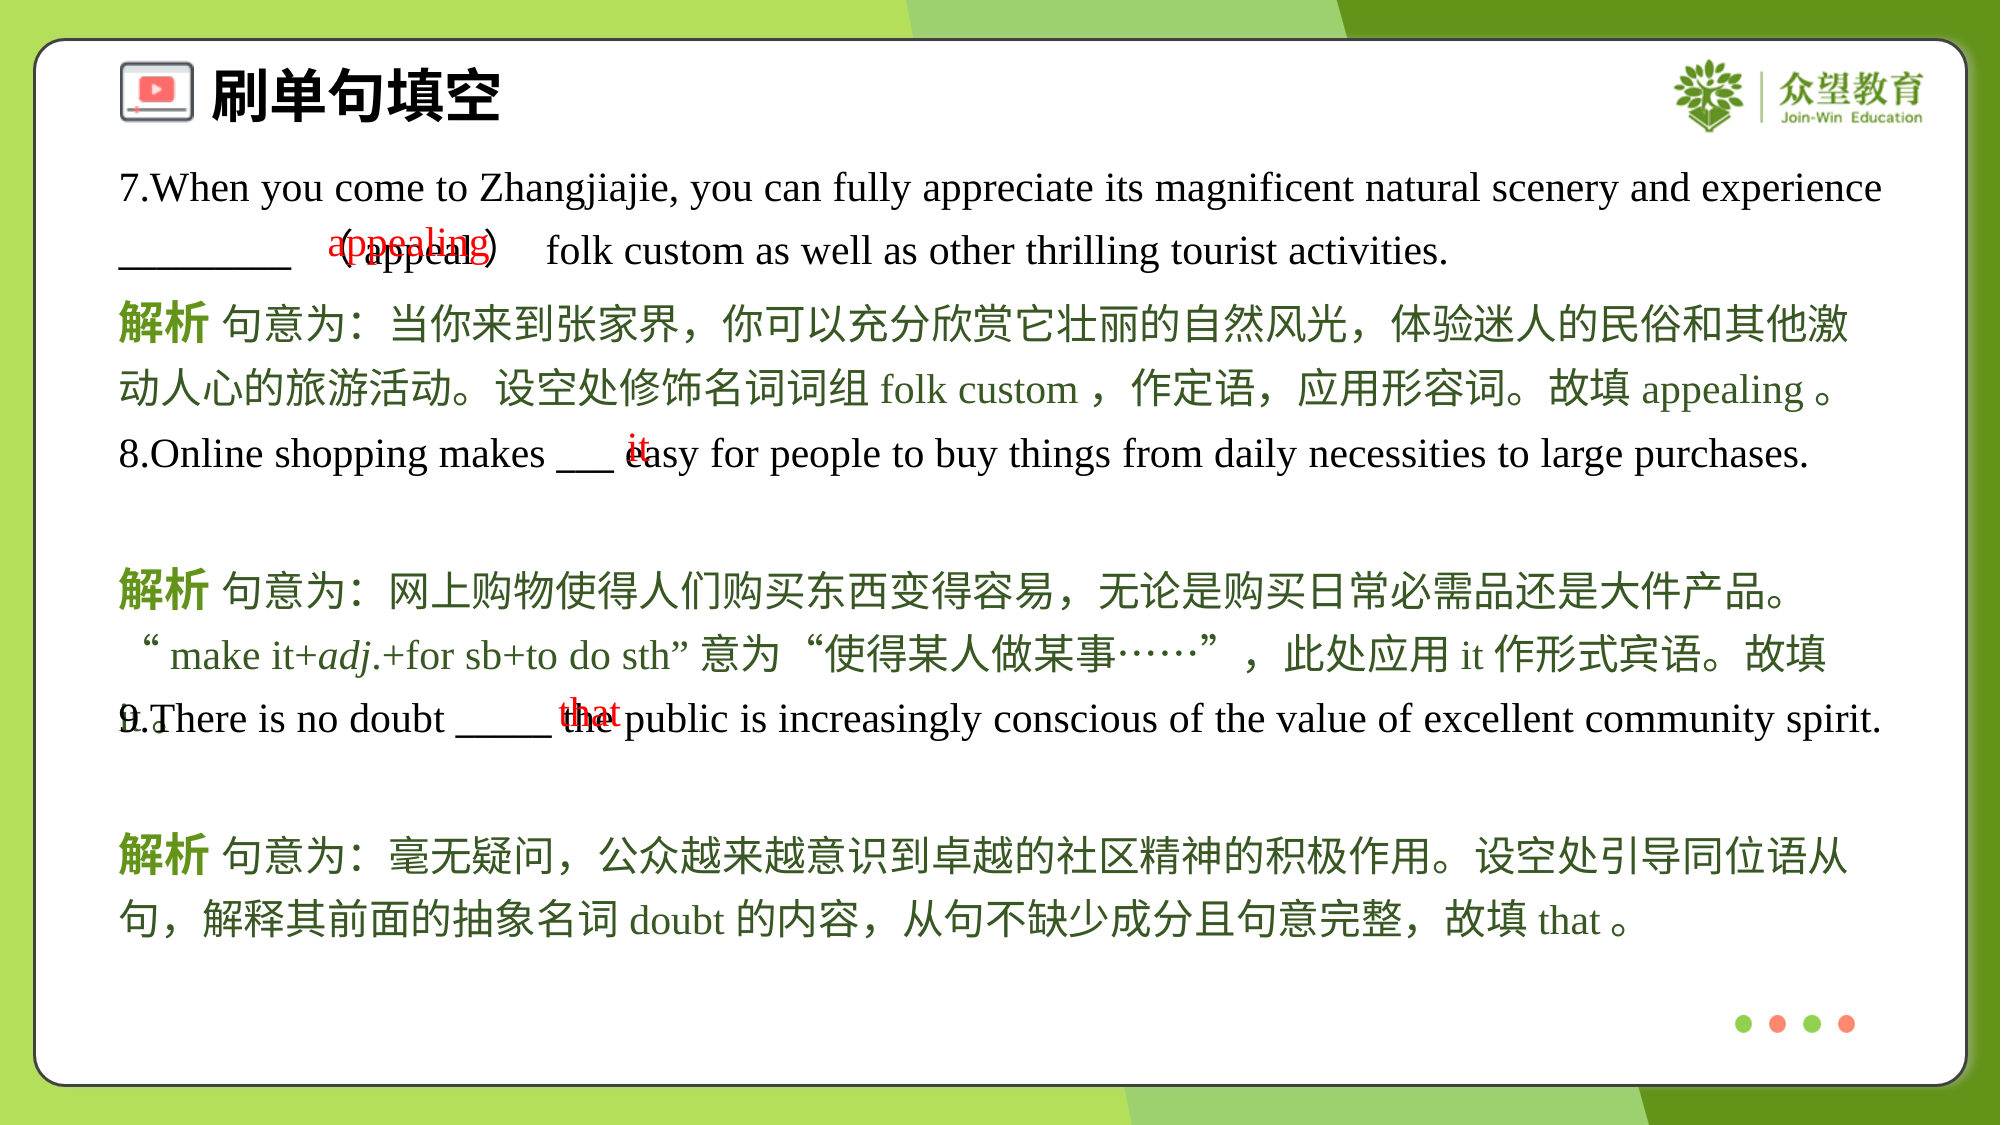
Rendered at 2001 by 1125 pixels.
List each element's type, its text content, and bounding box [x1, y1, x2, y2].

text_box appealing [323, 201, 495, 260]
text_box 解析 句意为：网上购物使得人们购买东西变得容易，无论是购买日常必需品还是大件产品。“make it+adj.+for sb+to do sth”意为“使得某人做某事……”，此处应用it作形式宾语。故填it。 [118, 546, 1883, 673]
text_box 8.Online shopping makes ___ easy for people to buy things from daily necessities to large purchases. [118, 413, 1883, 534]
text_box that [553, 672, 626, 730]
text_box 解析 句意为：毫无疑问，公众越来越意识到卓越的社区精神的积极作用。设空处引导同位语从句，解释其前面的抽象名词doubt的内容，从句不缺少成分且句意完整，故填that。 [118, 811, 1883, 938]
text_box 9.There is no doubt _____ the public is increasingly conscious of the value of excellent community spirit. [118, 678, 1883, 798]
text_box 7.When you come to Zhangjiajie, you can fully appreciate its magnificent natural scenery and experience _________ （appeal） folk custom as well as other thrilling tourist activities. [118, 147, 1883, 268]
text_box 解析 句意为：当你来到张家界，你可以充分欣赏它壮丽的自然风光，体验迷人的民俗和其他激动人心的旅游活动。设空处修饰名词词组folk custom，作定语，应用形容词。故填appealing。 [118, 280, 1883, 407]
text_box it [622, 407, 655, 465]
picture [0, 0, 2000, 1125]
